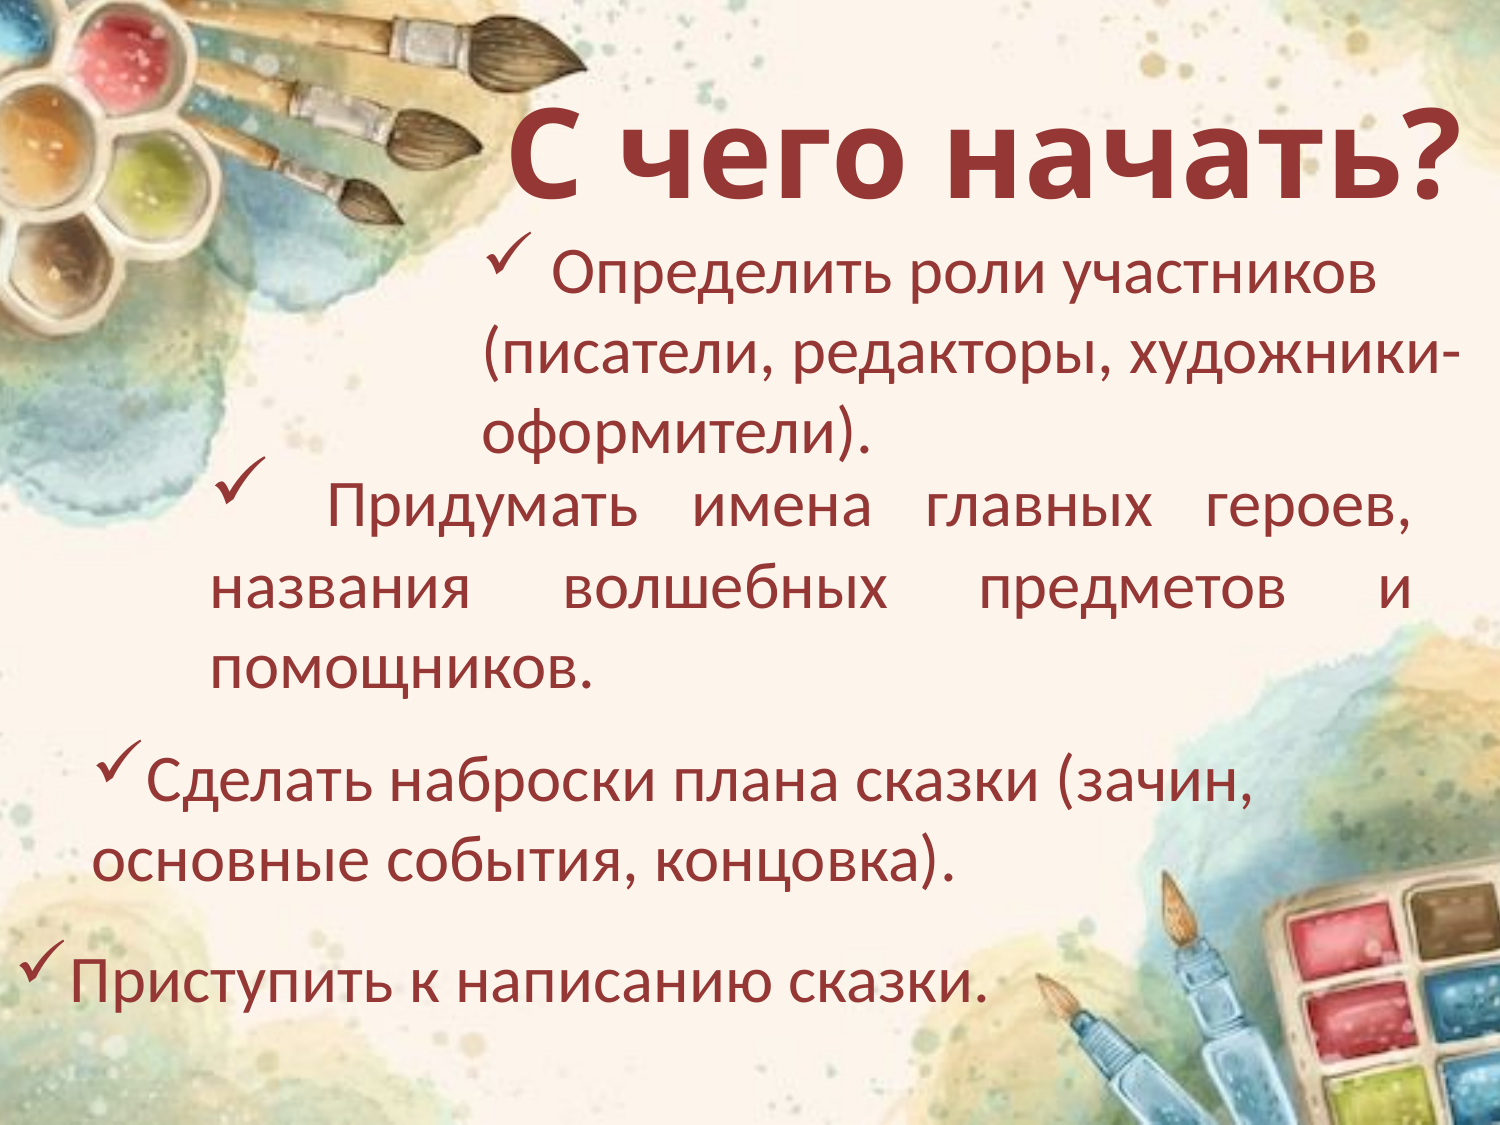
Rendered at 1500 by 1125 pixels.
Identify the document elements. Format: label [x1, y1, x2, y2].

list [0, 0, 1500, 1125]
